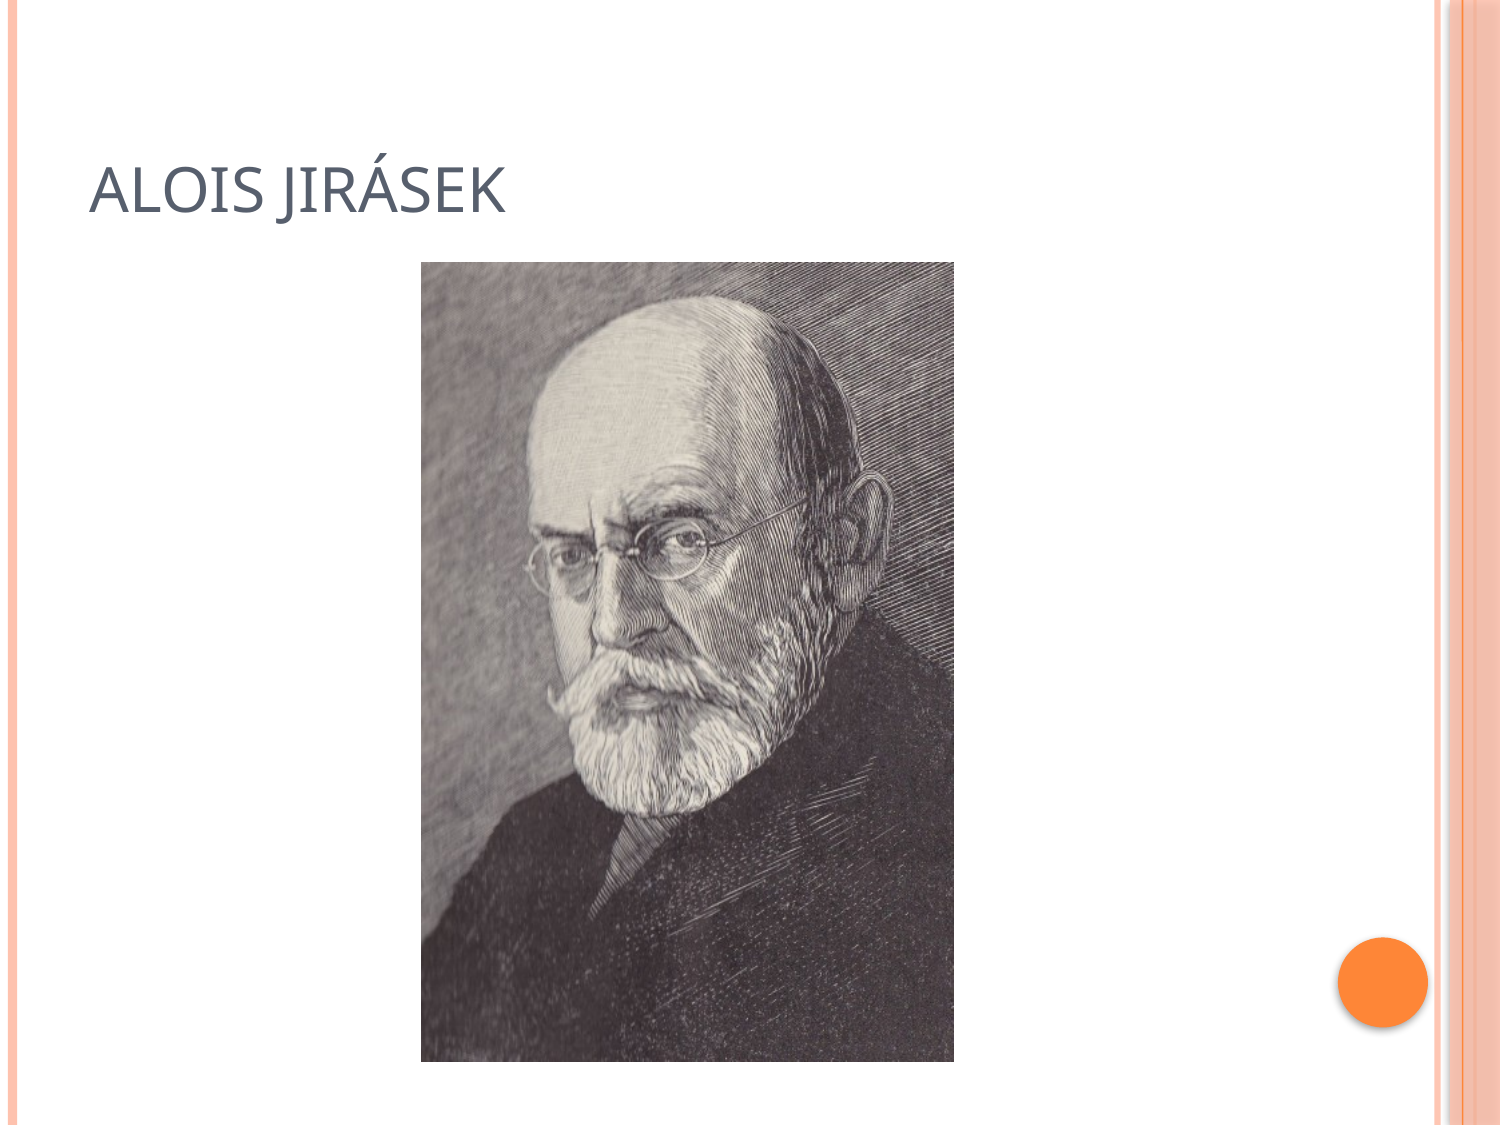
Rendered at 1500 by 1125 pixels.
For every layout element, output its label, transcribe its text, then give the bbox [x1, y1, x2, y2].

title Alois Jirásek [75, 45, 1300, 233]
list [421, 261, 954, 1063]
